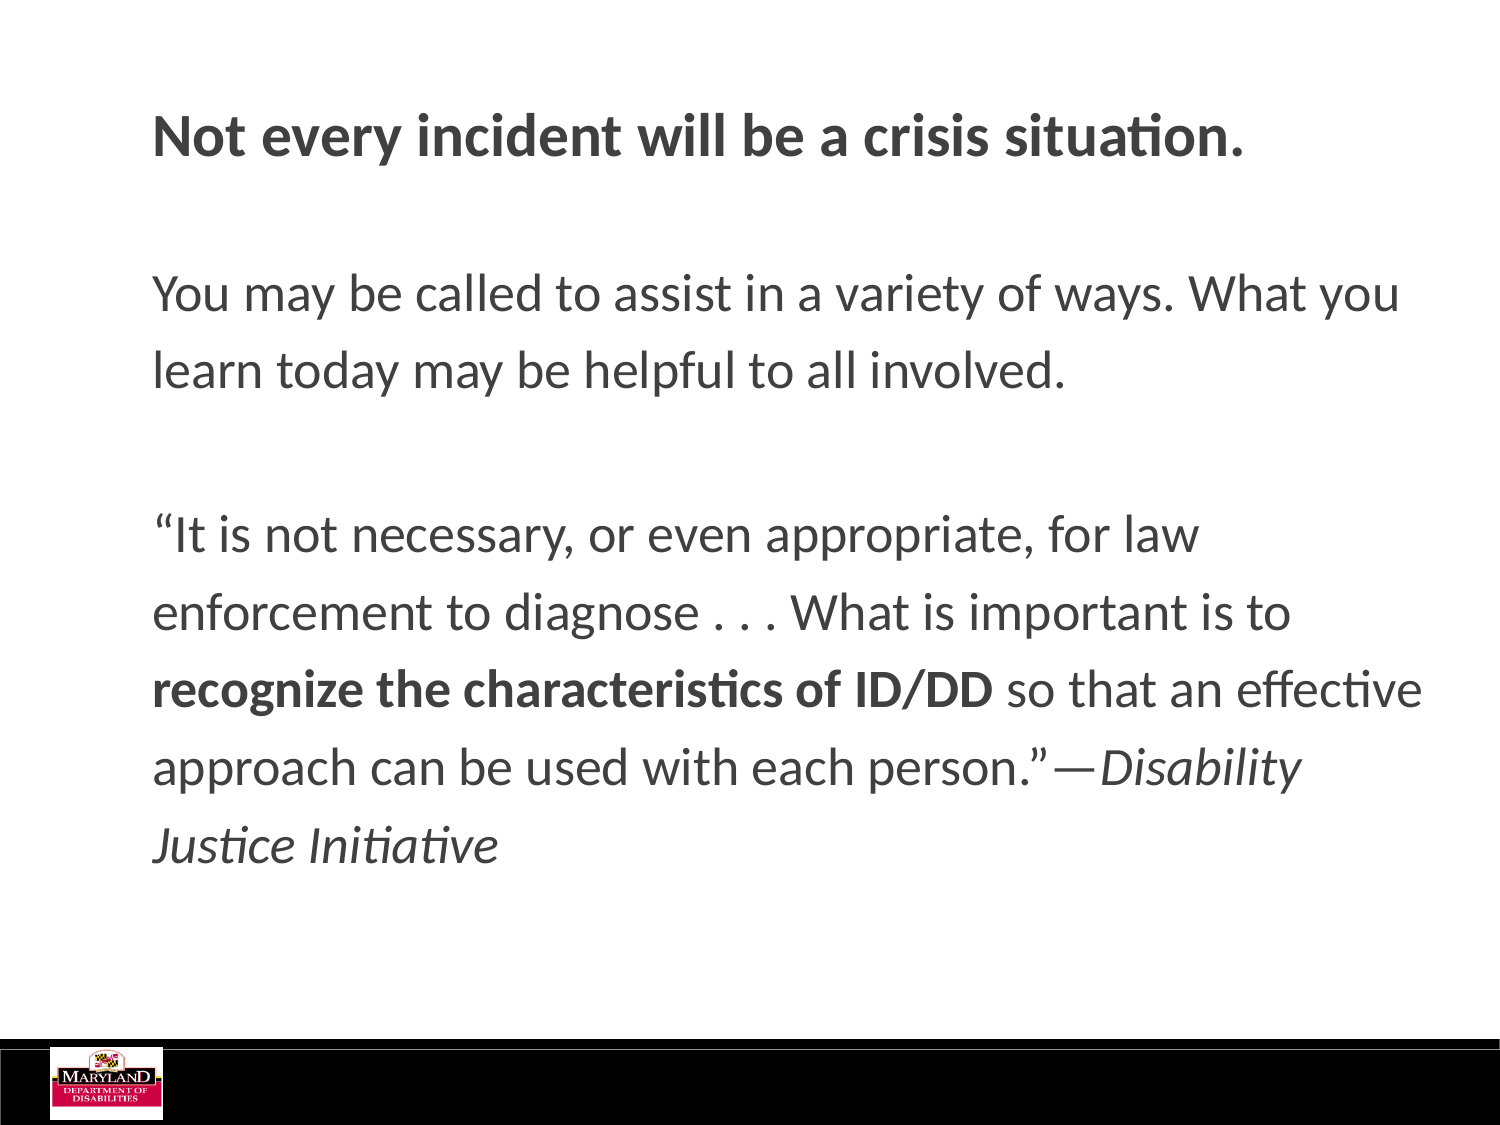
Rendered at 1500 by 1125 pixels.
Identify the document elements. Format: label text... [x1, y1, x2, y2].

text_box Not every incident will be a crisis situation. You may be called to assist in a variety of ways. What you learn today may be helpful to all involved. “It is not necessary, or even appropriate, for law enforcement to diagnose . . . What is important is to recognize the characteristics of ID/DD so that an effective approach can be used with each person.”—Disability Justice Initiative [137, 87, 1450, 963]
picture [50, 1047, 163, 1120]
